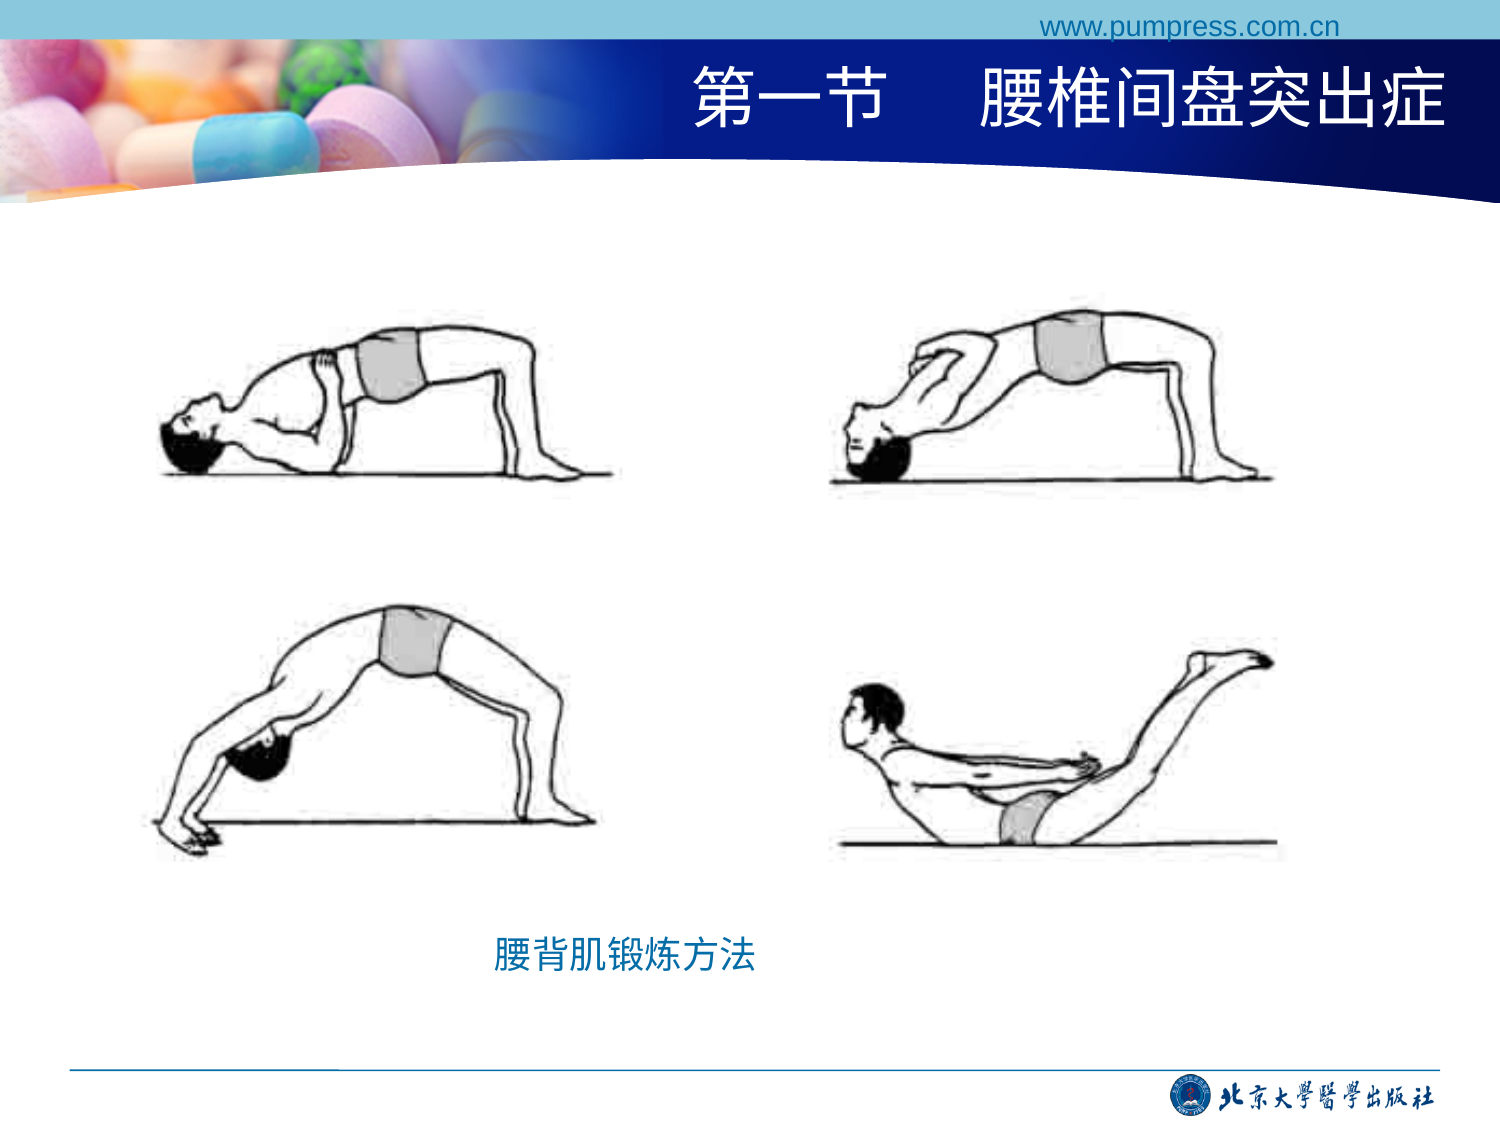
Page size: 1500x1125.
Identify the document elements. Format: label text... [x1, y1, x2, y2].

picture [0, 40, 1500, 203]
text_box 腰背肌锻炼方法 [479, 937, 773, 984]
title 第一节 腰椎间盘突出症 [137, 49, 1463, 143]
picture [88, 224, 1362, 929]
picture [1170, 1074, 1436, 1118]
slide_number www.pumpress.com.cn [1025, 0, 1463, 38]
